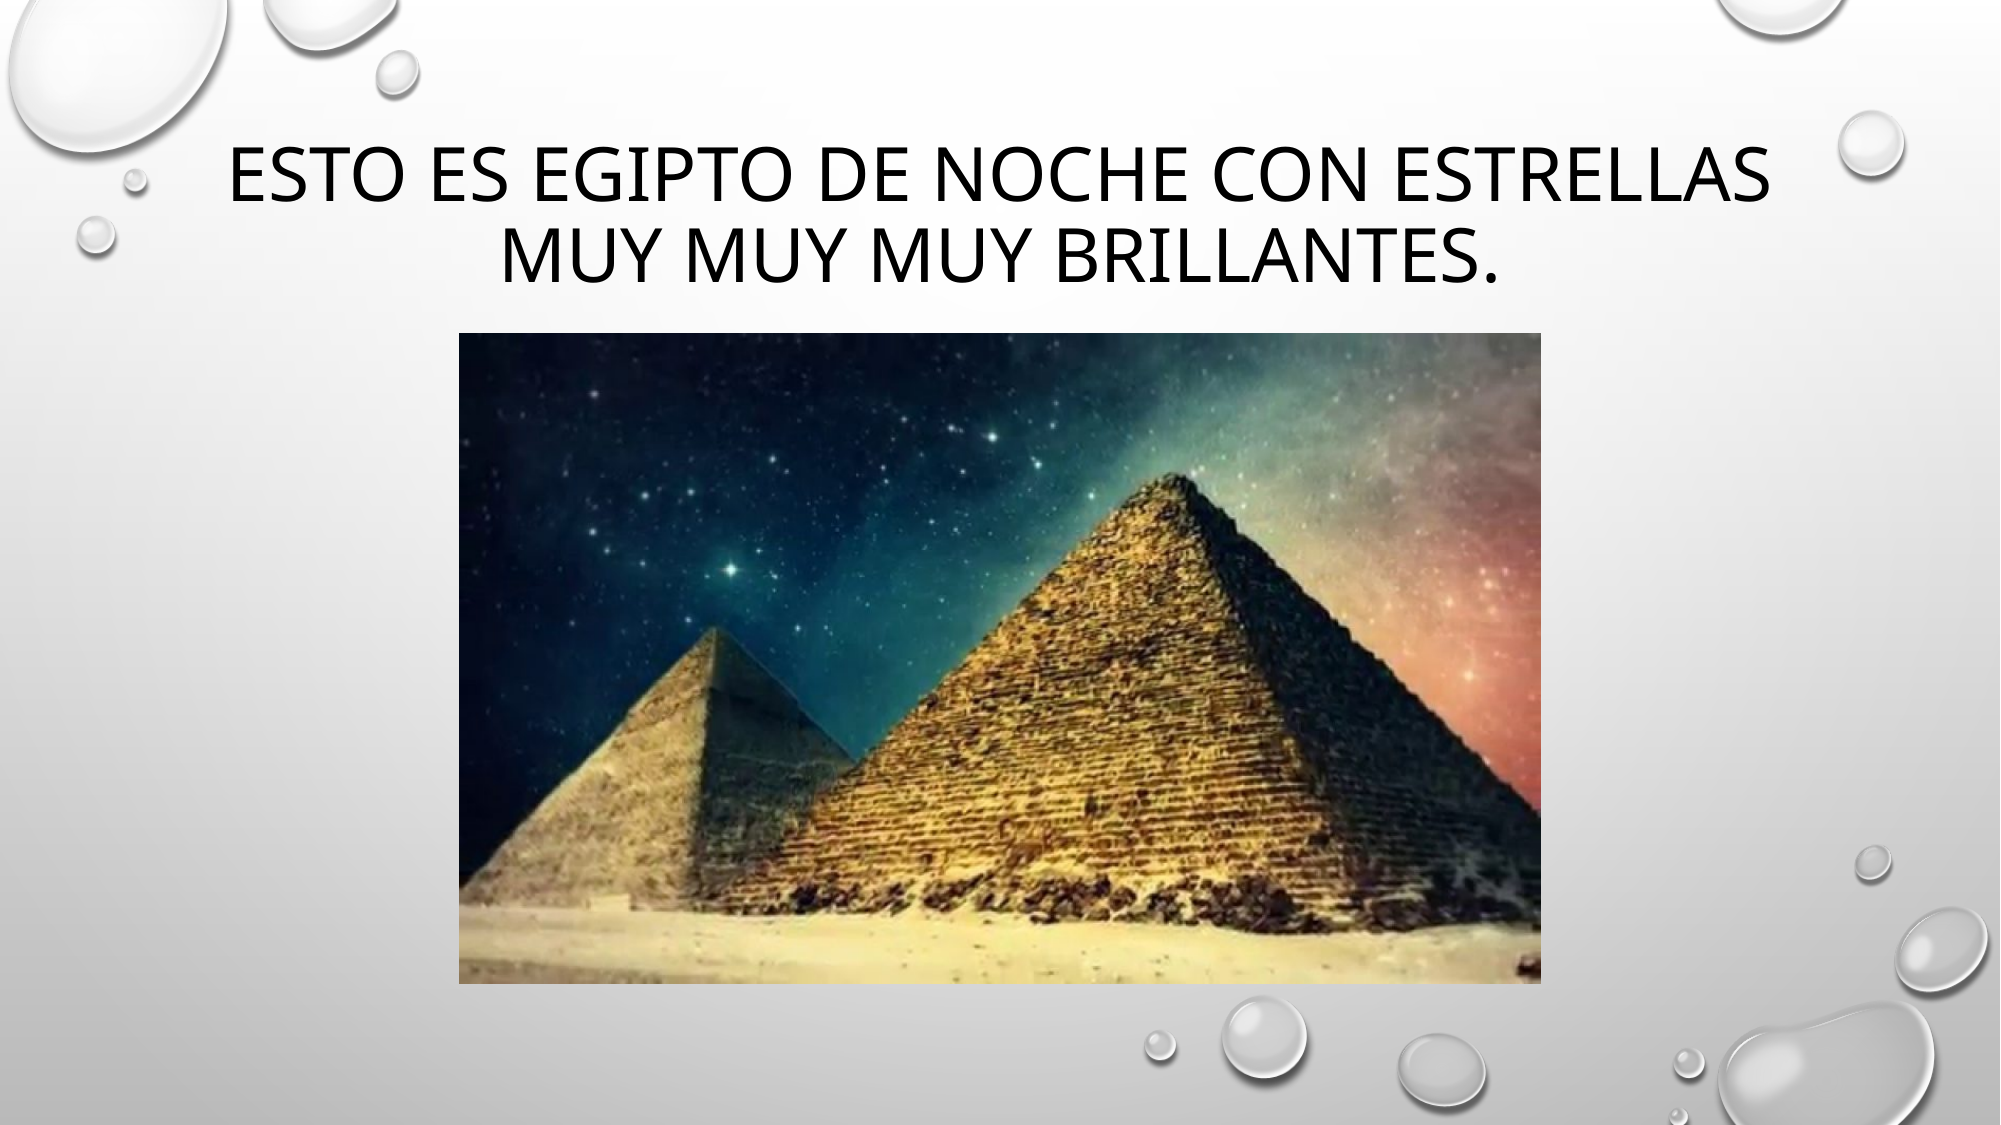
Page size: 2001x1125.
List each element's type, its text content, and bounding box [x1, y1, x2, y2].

picture [0, 0, 2000, 1125]
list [459, 333, 1541, 984]
title Esto es egipto de noche con estrellas muy muy muy brillantes. [149, 101, 1851, 334]
